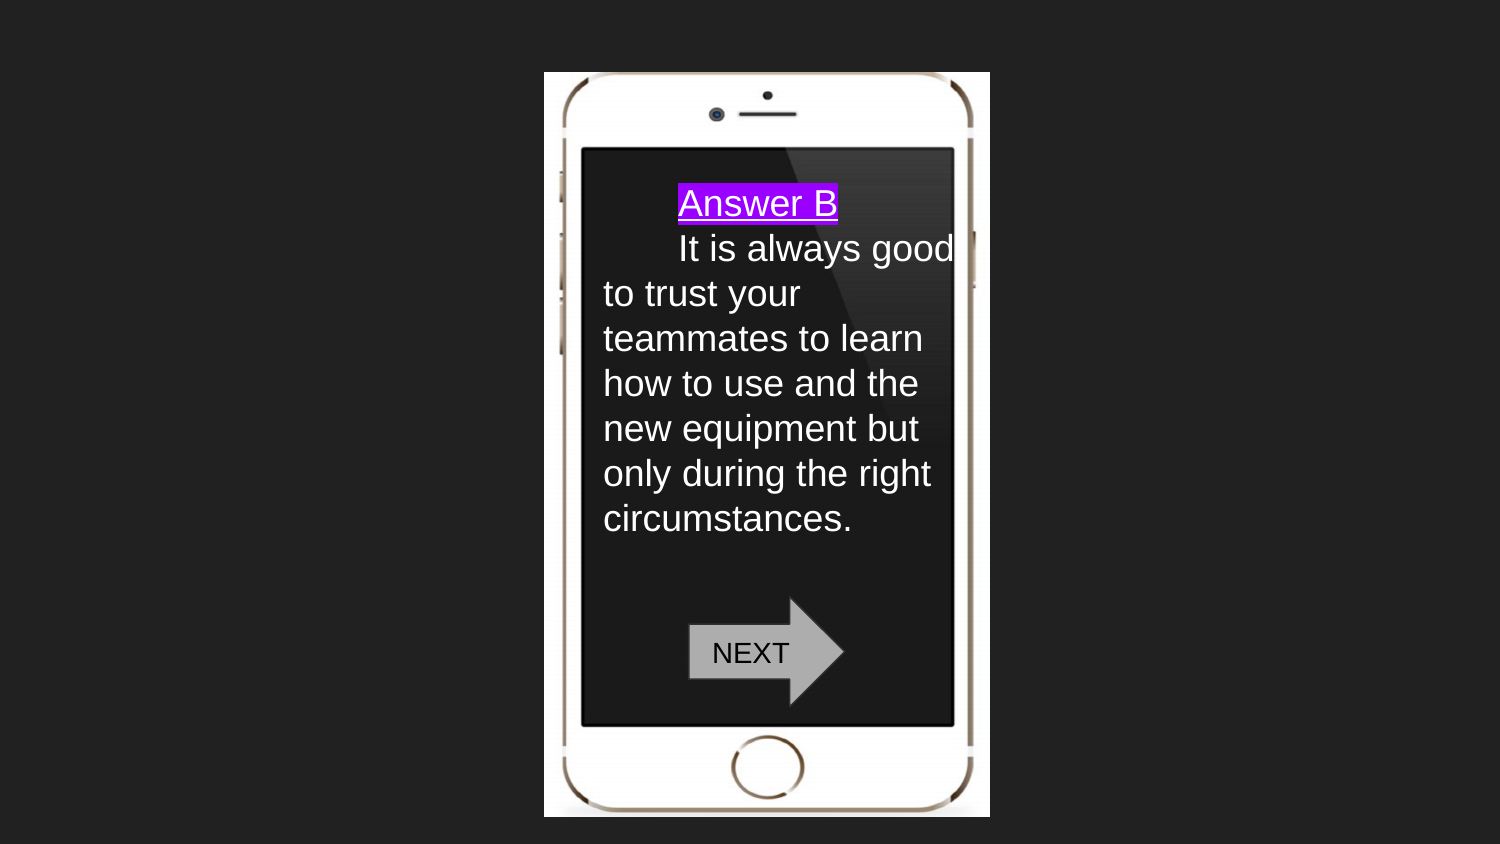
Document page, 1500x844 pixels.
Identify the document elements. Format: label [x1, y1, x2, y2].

picture [543, 72, 990, 817]
